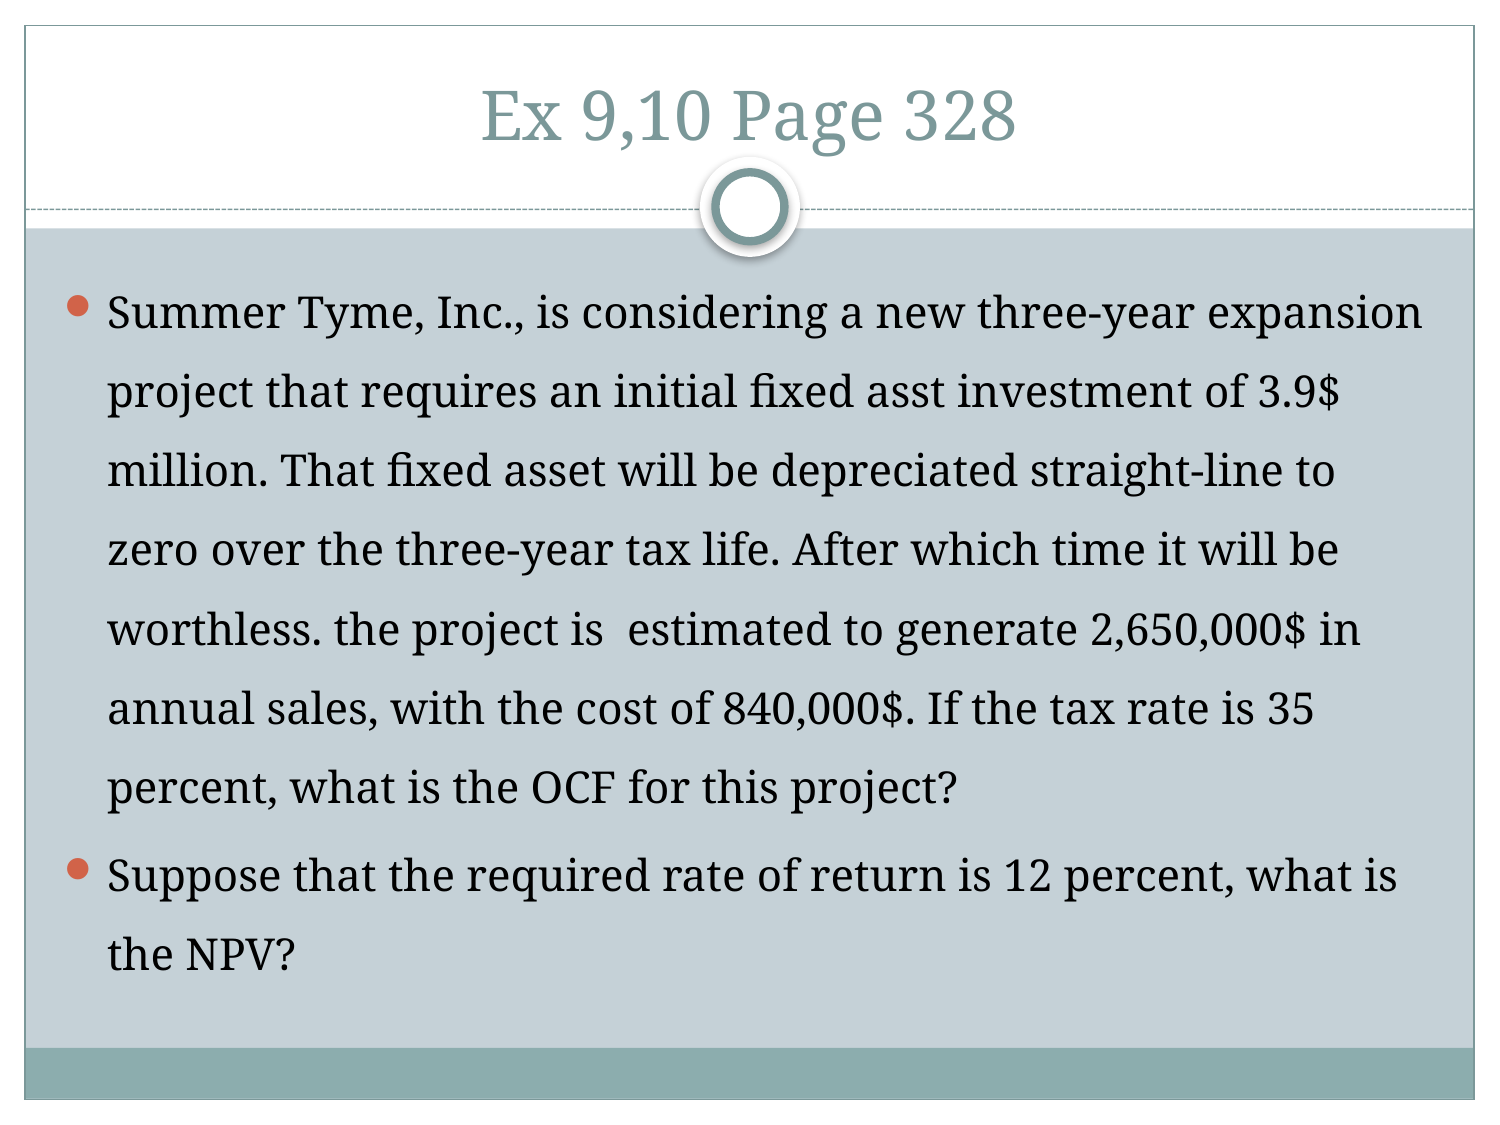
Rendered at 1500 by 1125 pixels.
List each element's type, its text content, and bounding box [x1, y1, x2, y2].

list Summer Tyme, Inc., is considering a new three-year expansion project that requires an initial fixed asst investment of 3.9$ million. That fixed asset will be depreciated straight-line to zero over the three-year tax life. After which time it will be worthless. the project is estimated to generate 2,650,000$ in annual sales, with the cost of 840,000$. If the tax rate is 35 percent, what is the OCF for this project? Suppose that the required rate of return is 12 percent, what is the NPV? [49, 250, 1445, 1001]
title Ex 9,10 Page 328 [49, 37, 1450, 162]
